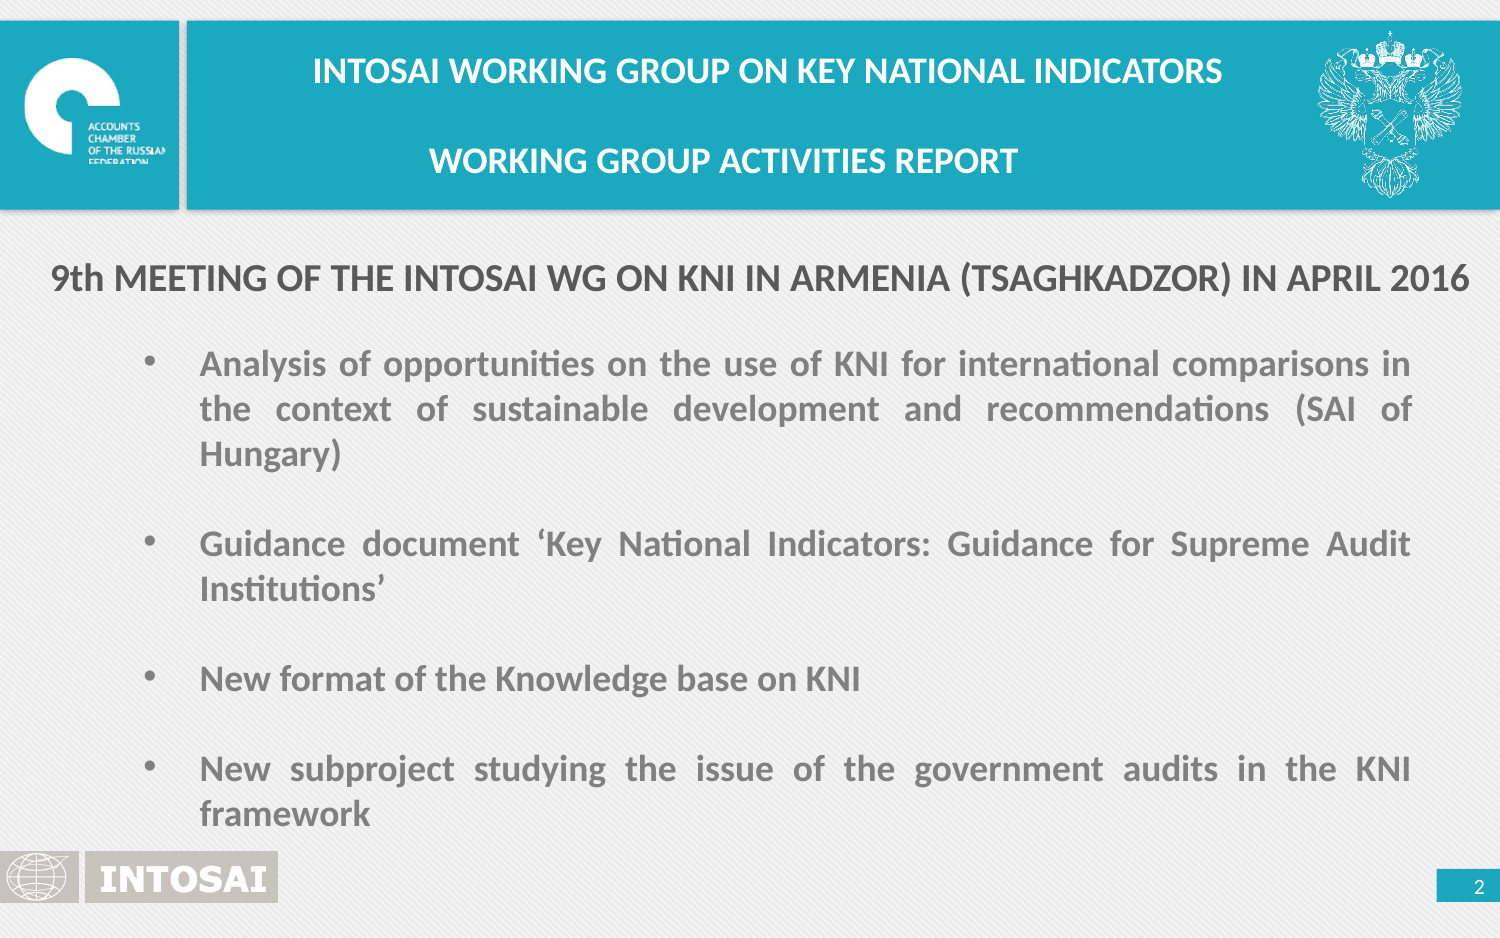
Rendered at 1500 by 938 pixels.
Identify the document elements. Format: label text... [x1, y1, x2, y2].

text_box Analysis of opportunities on the use of KNI for international comparisons in the context of sustainable development and recommendations (SAI of Hungary) Guidance document ‘Key National Indicators: Guidance for Supreme Audit Institutions’ New format of the Knowledge base on KNI New subproject studying the issue of the government audits in the KNI framework [128, 331, 1428, 841]
text_box INTOSAI WORKING GROUP ON KEY NATIONAL INDICATORS [297, 38, 1281, 99]
picture [0, 0, 1500, 938]
text_box 9th MEETING OF THE INTOSAI WG ON KNI IN ARMENIA (TSAGHKADZOR) IN APRIL 2016 [21, 244, 1500, 307]
text_box WORKING GROUP ACTIVITIES REPORT [414, 128, 1043, 188]
